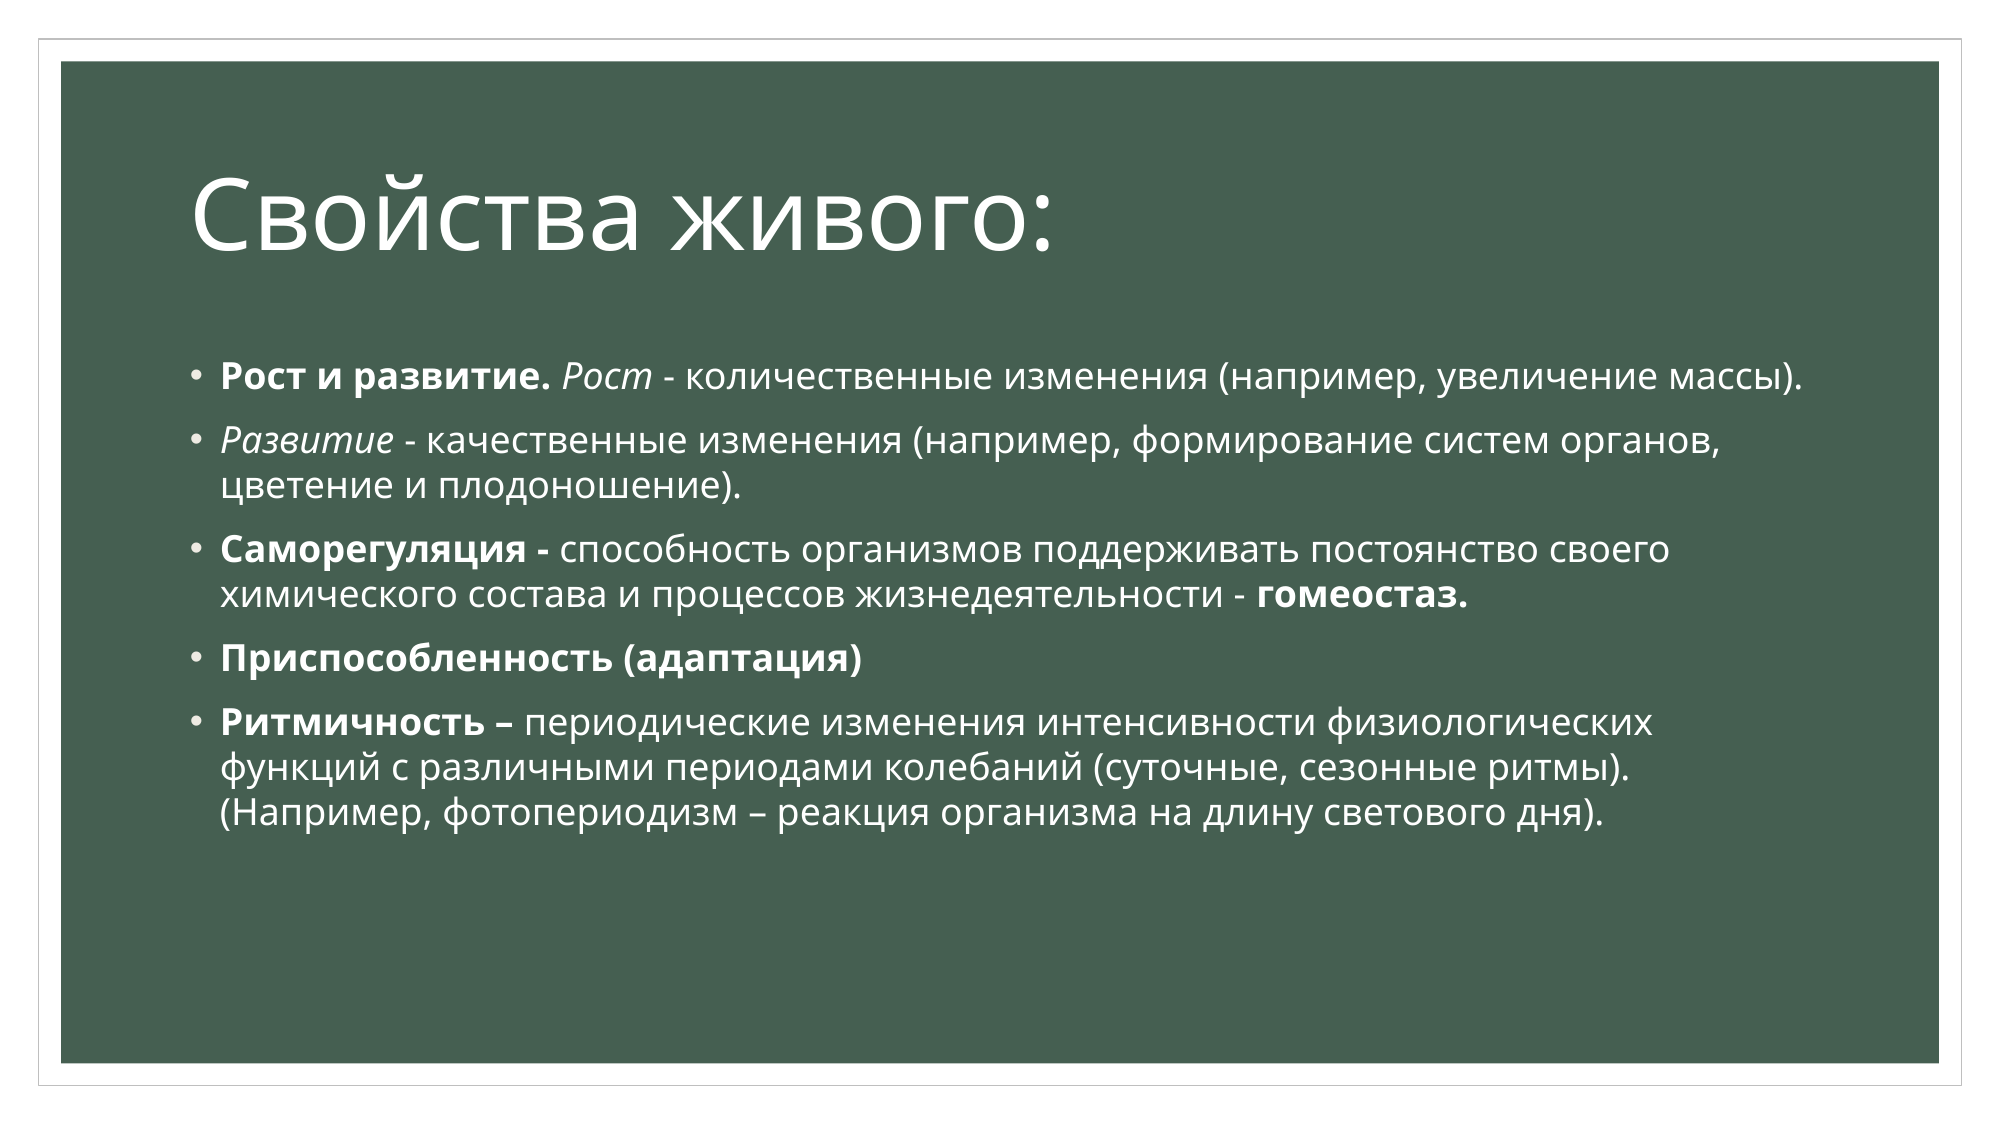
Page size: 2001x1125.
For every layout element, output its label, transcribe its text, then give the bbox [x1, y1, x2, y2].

list Рост и развитие. Рост - количественные изменения (например, увеличение массы). Развитие - качественные изменения (например, формирование систем органов, цветение и плодоношение). Саморегуляция - способность организмов поддерживать постоянство своего химического состава и процессов жизнедеятельности - гомеостаз. Приспособленность (адаптация) Ритмичность – периодические изменения интенсивности физиологических функций с различными периодами колебаний (суточные, сезонные ритмы). (Например, фотопериодизм – реакция организма на длину светового дня). [174, 345, 1825, 990]
title Свойства живого: [174, 105, 1825, 331]
